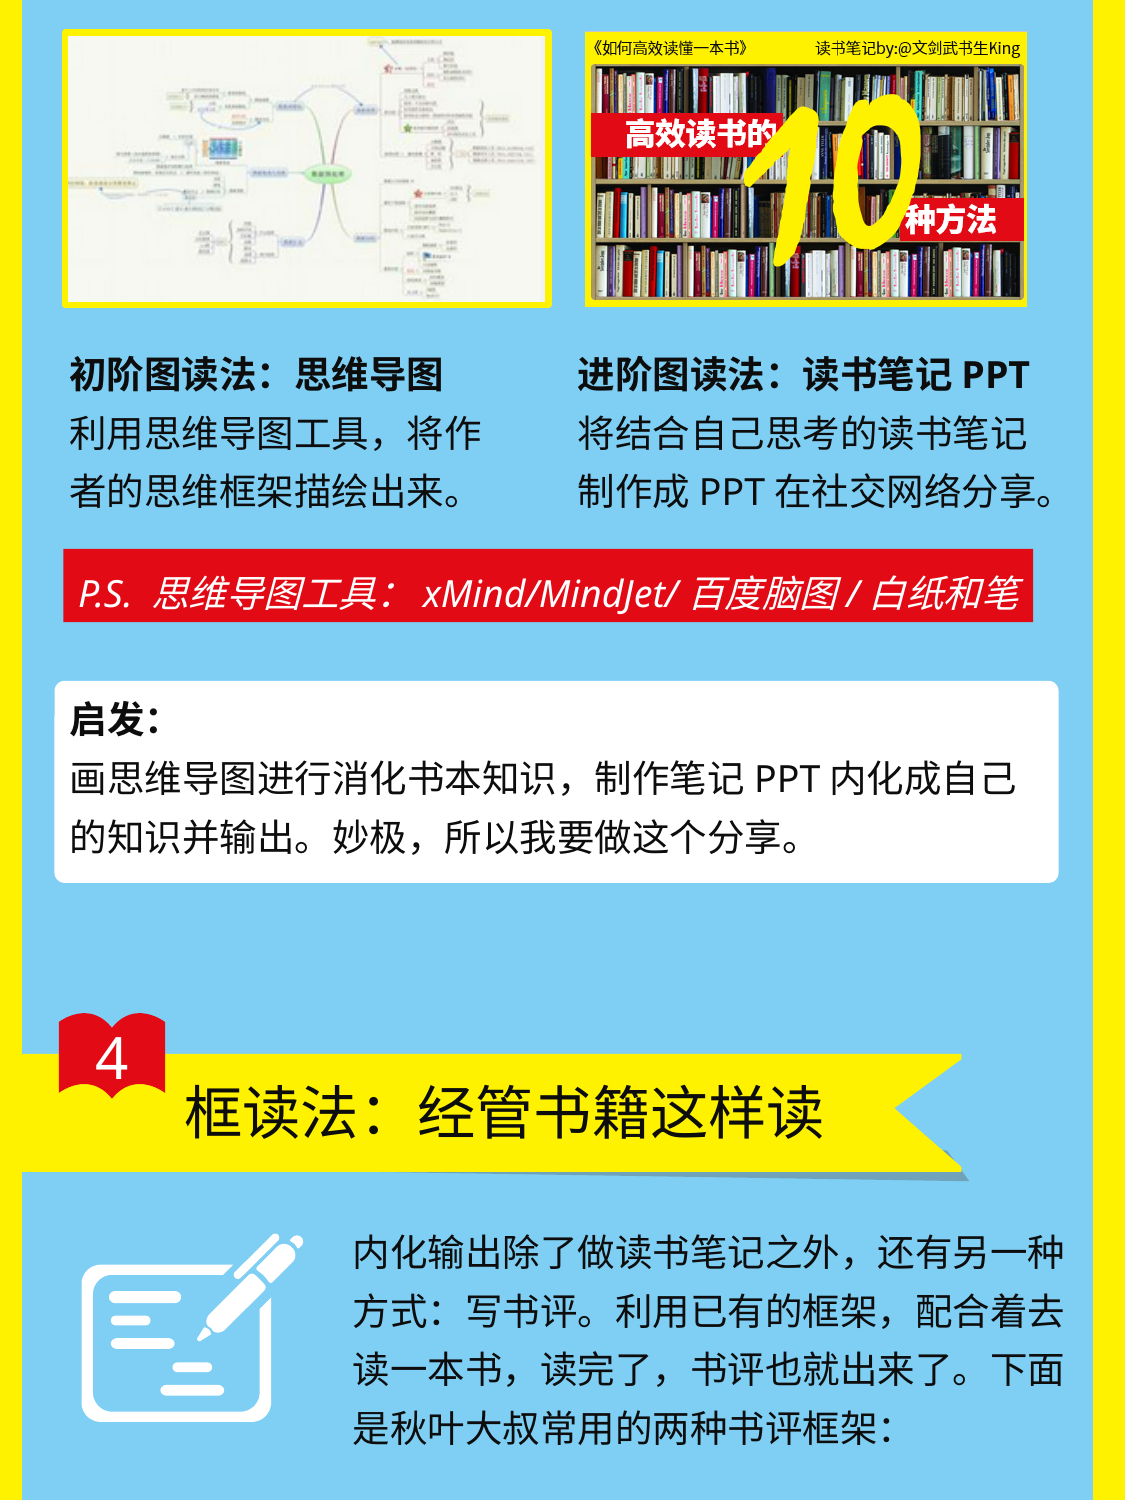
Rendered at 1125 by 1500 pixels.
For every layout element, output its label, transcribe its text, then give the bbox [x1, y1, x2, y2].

text_box [256, 1243, 296, 1283]
text_box [290, 1235, 304, 1249]
text_box [233, 1233, 280, 1279]
text_box [52, 683, 1061, 885]
text_box 启发： 画思维导图进行消化书本知识，制作笔记PPT内化成自己的知识并输出。妙极，所以我要做这个分享。 [55, 675, 1059, 866]
picture [585, 31, 1027, 307]
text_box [0, 1053, 970, 1182]
text_box 进阶图读法：读书笔记PPT 将结合自己思考的读书笔记制作成PPT在社交网络分享。 [562, 330, 1059, 521]
text_box P.S. 思维导图工具：xMind/MindJet/百度脑图/白纸和笔 [63, 548, 1034, 623]
text_box 内化输出除了做读书笔记之外，还有另一种方式：写书评。利用已有的框架，配合着去读一本书，读完了，书评也就出来了。下面是秋叶大叔常用的两种书评框架： [338, 1208, 1094, 1458]
text_box 初阶图读法：思维导图 利用思维导图工具，将作者的思维框架描绘出来。 [54, 330, 500, 521]
text_box [81, 1264, 272, 1422]
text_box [58, 1012, 166, 1099]
picture [67, 35, 546, 303]
